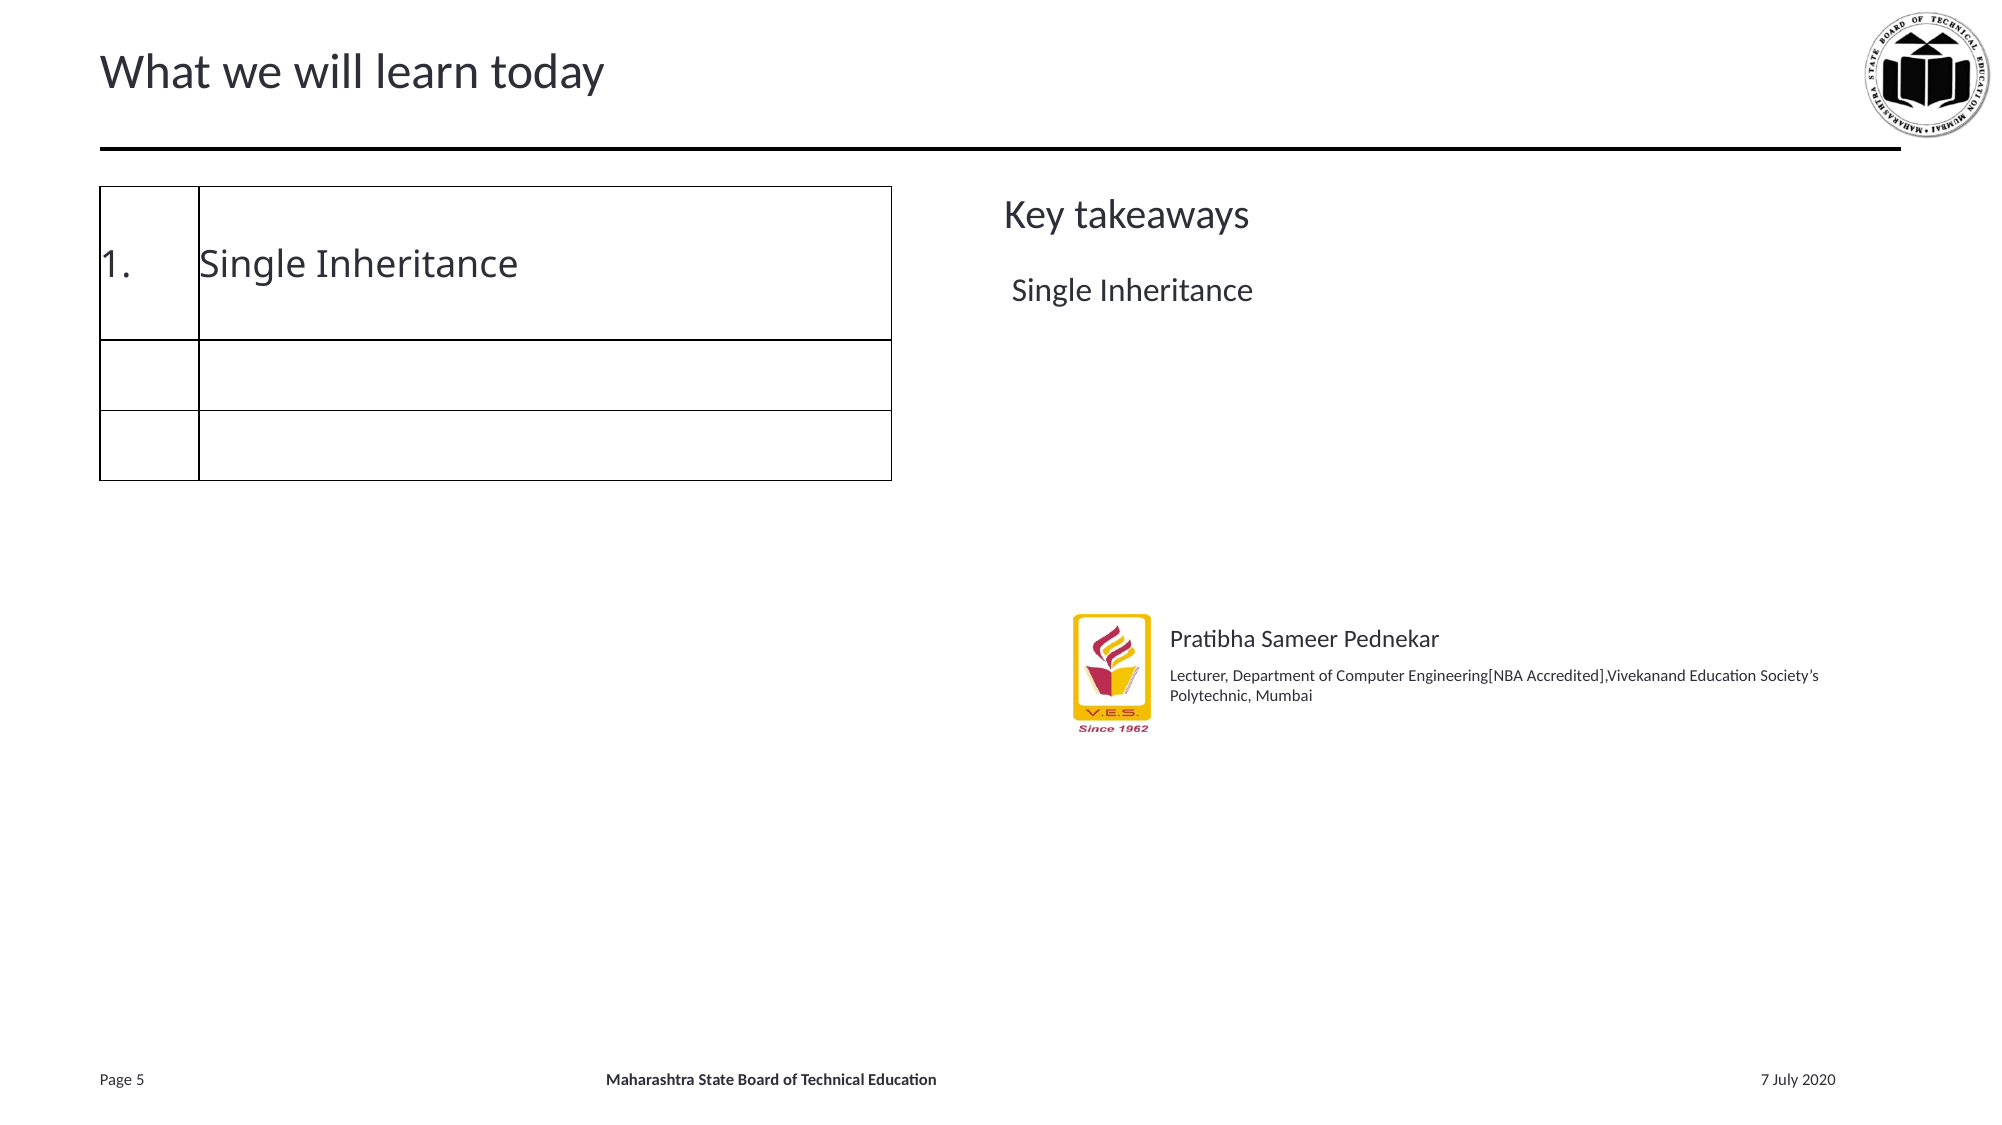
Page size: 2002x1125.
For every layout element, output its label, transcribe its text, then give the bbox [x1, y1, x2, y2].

title What we will learn today [100, 48, 1901, 146]
table_cell [200, 341, 891, 410]
table_header 1. [101, 187, 198, 339]
list Pratibha Sameer Pednekar [1170, 625, 1677, 655]
picture [1852, 0, 2001, 149]
table_header Single Inheritance [200, 187, 891, 339]
picture [1073, 614, 1151, 732]
list Lecturer, Department of Computer Engineering[NBA Accredited],Vivekanand Education Society’s Polytechnic, Mumbai [1170, 665, 1866, 695]
list Key takeaways [1004, 186, 1901, 248]
table_cell [200, 411, 891, 480]
table_cell [101, 411, 198, 480]
table_cell [101, 341, 198, 410]
list Single Inheritance [1004, 268, 1901, 533]
